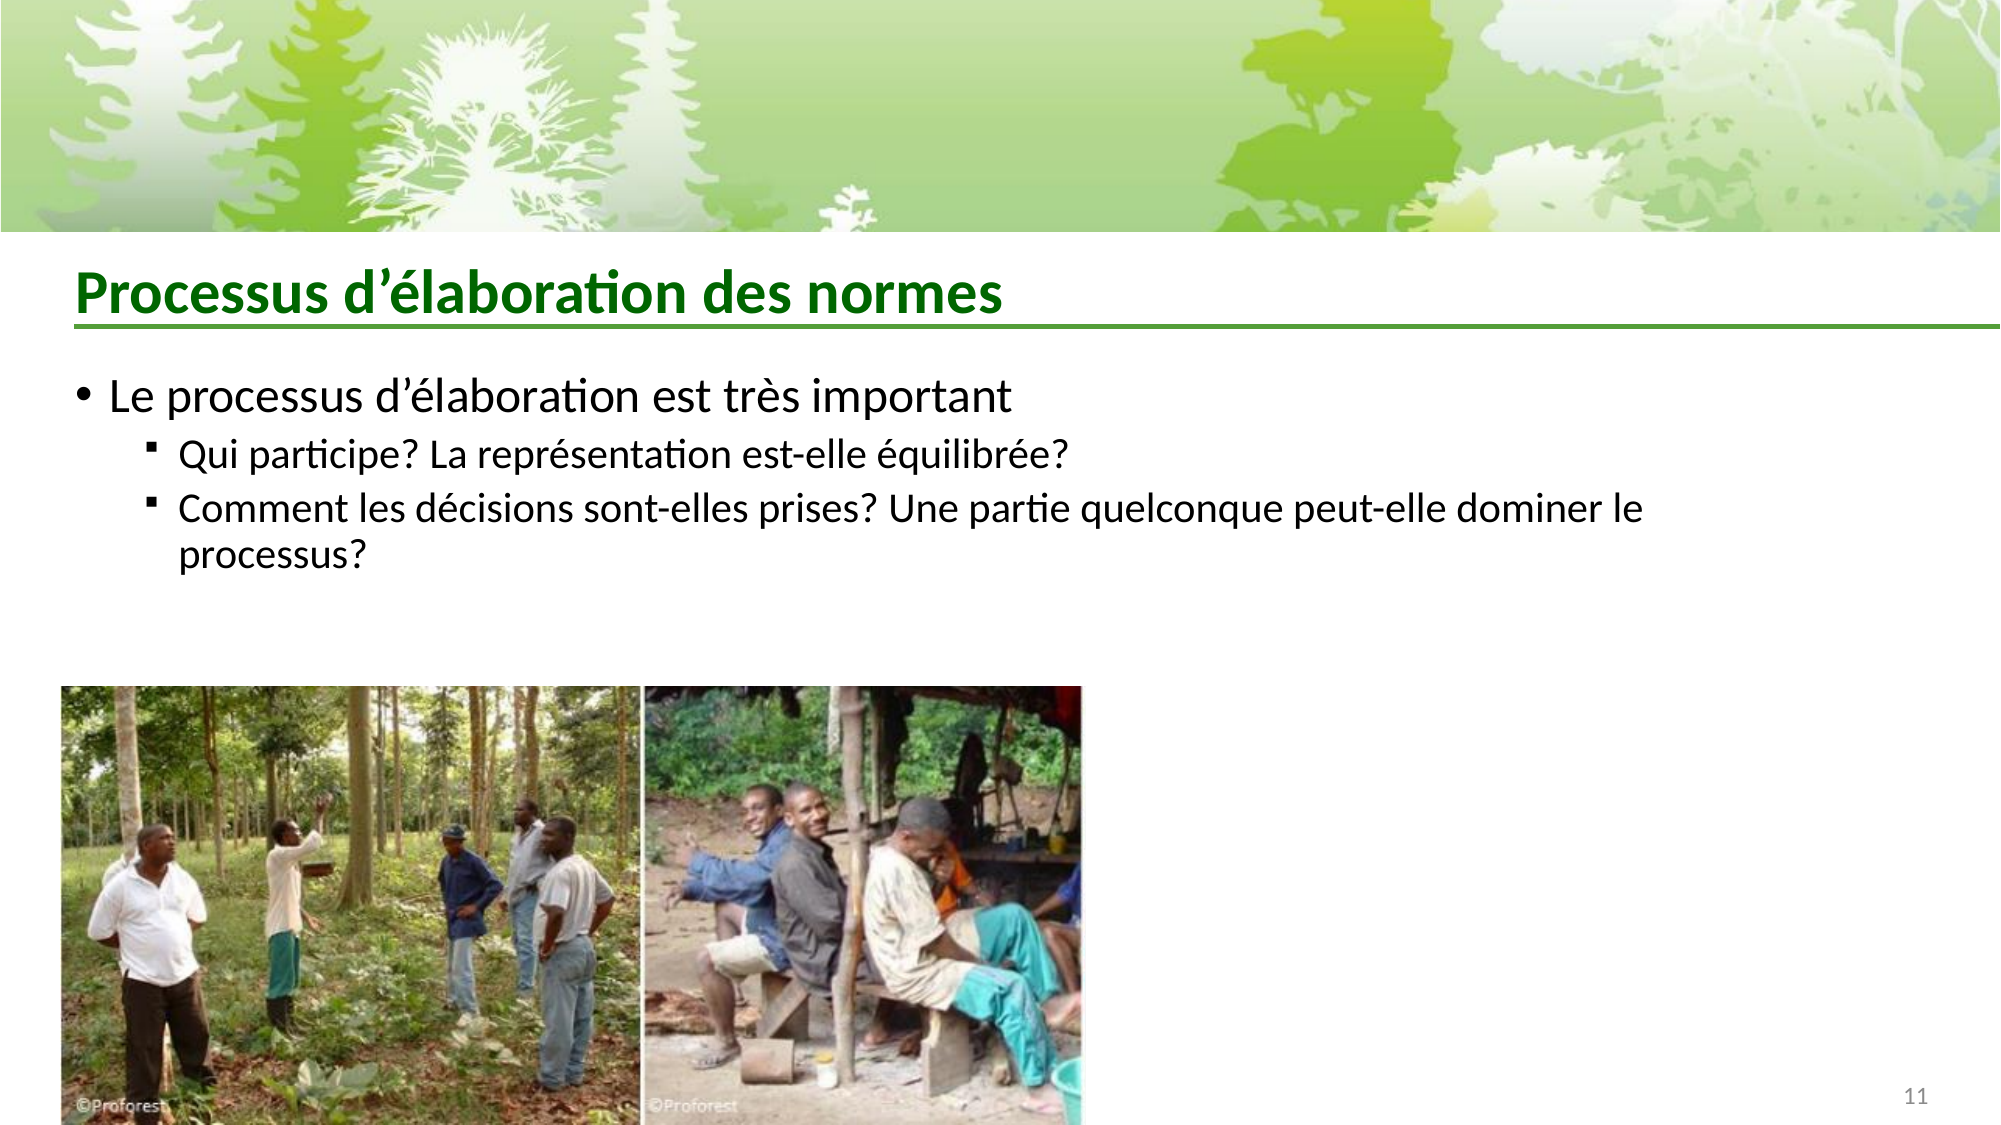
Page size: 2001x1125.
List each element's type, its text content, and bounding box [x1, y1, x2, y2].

picture [0, 0, 2000, 232]
list Le processus d’élaboration est très important Qui participe? La représentation est-elle équilibrée? Comment les décisions sont-elles prises? Une partie quelconque peut-elle dominer le processus? [60, 362, 1766, 586]
slide_number 11 [1493, 1065, 1944, 1125]
title Processus d’élaboration des normes [60, 200, 1411, 362]
picture [59, 686, 1086, 1125]
